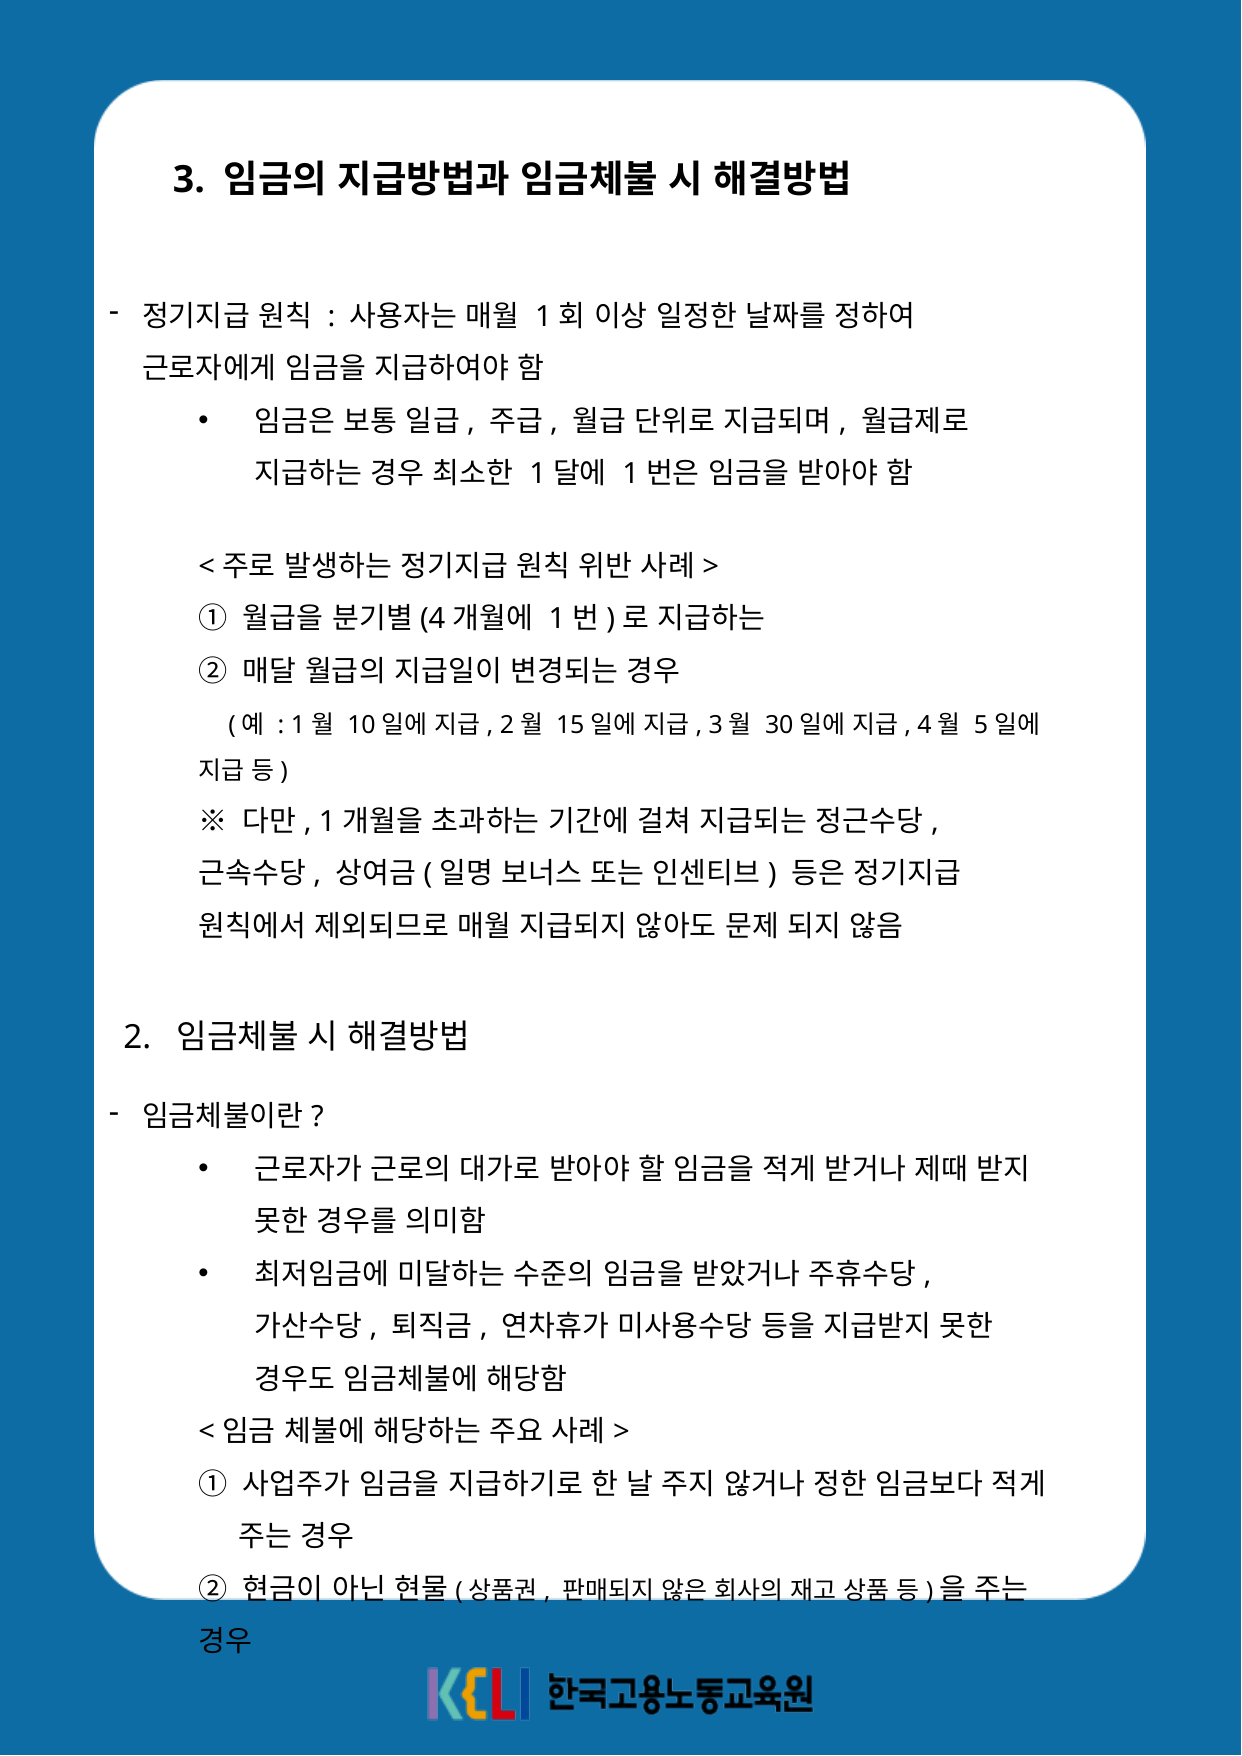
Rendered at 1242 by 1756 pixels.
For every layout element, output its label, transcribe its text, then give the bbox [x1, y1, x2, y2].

text_box 정기지급 원칙 : 사용자는 매월 1회 이상 일정한 날짜를 정하여 근로자에게 임금을 지급하여야 함 임금은 보통 일급, 주급, 월급 단위로 지급되며, 월급제로 지급하는 경우 최소한 1달에 1번은 임금을 받아야 함 <주로 발생하는 정기지급 원칙 위반 사례> ① 월급을 분기별(4개월에 1번)로 지급하는 ② 매달 월급의 지급일이 변경되는 경우 (예 : 1월 10일에 지급, 2월 15일에 지급, 3월 30일에 지급, 4월 5일에 지급 등) ※ 다만, 1개월을 초과하는 기간에 걸쳐 지급되는 정근수당, 근속수당, 상여금(일명 보너스 또는 인센티브) 등은 정기지급 원칙에서 제외되므로 매월 지급되지 않아도 문제 되지 않음 2. 임금체불 시 해결방법 임금체불이란? 근로자가 근로의 대가로 받아야 할 임금을 적게 받거나 제때 받지 못한 경우를 의미함 최저임금에 미달하는 수준의 임금을 받았거나 주휴수당, 가산수당, 퇴직금, 연차휴가 미사용수당 등을 지급받지 못한 경우도 임금체불에 해당함 <임금 체불에 해당하는 주요 사례> ① 사업주가 임금을 지급하기로 한 날 주지 않거나 정한 임금보다 적게 주는 경우 ② 현금이 아닌 현물(상품권, 판매되지 않은 회사의 재고 상품 등)을 주는 경우 [95, 277, 1096, 1658]
text_box 3. 임금의 지급방법과 임금체불 시 해결방법 [170, 152, 1144, 200]
picture [0, 0, 1241, 1755]
